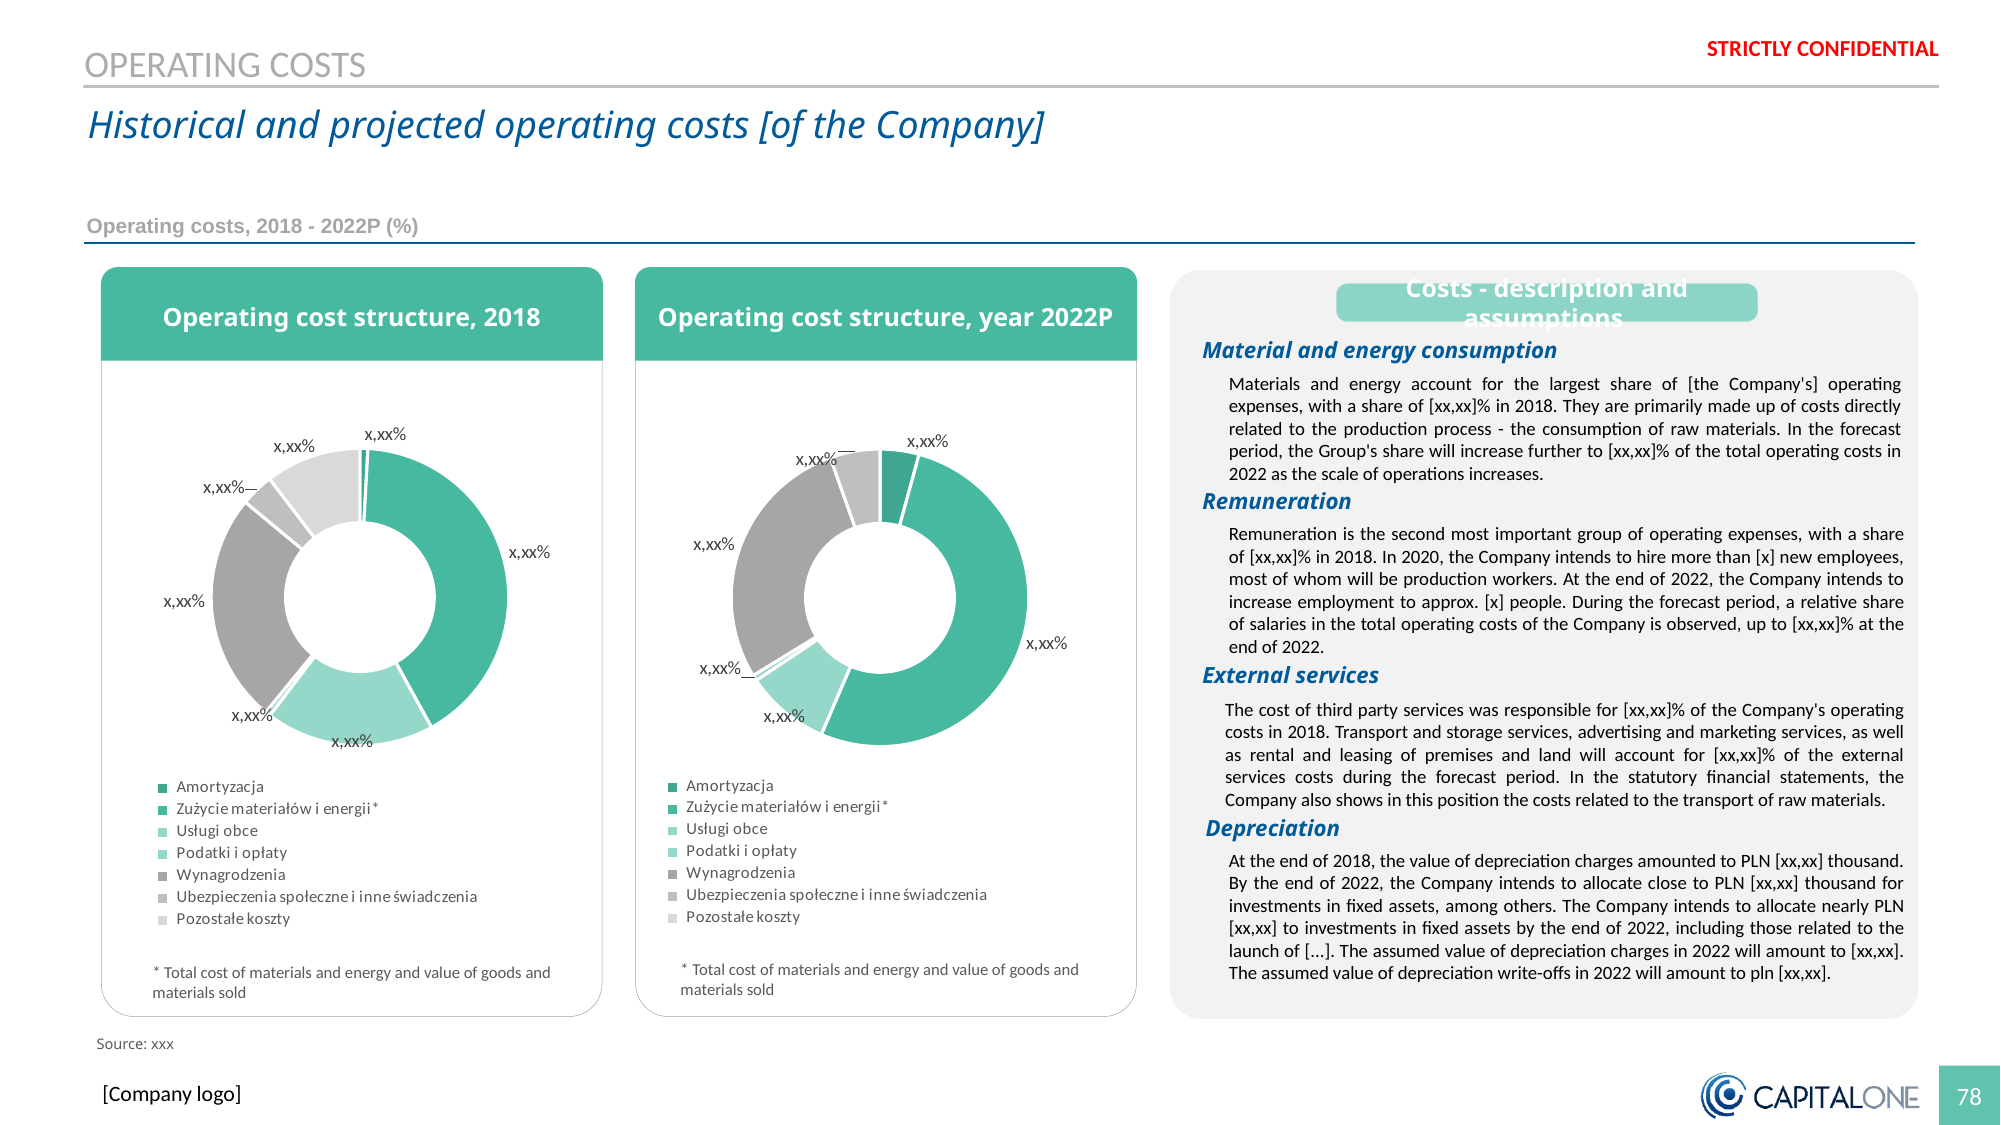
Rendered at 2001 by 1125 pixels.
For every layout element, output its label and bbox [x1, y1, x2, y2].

text_box [100, 266, 604, 1017]
picture [1700, 1066, 1933, 1125]
text_box [83, 204, 1916, 243]
text_box [87, 101, 1939, 147]
text_box [81, 1029, 1454, 1065]
text_box [69, 30, 1900, 70]
text_box [634, 266, 1138, 1017]
text_box [1169, 268, 1920, 1021]
chart [119, 395, 597, 993]
chart [637, 396, 1119, 994]
